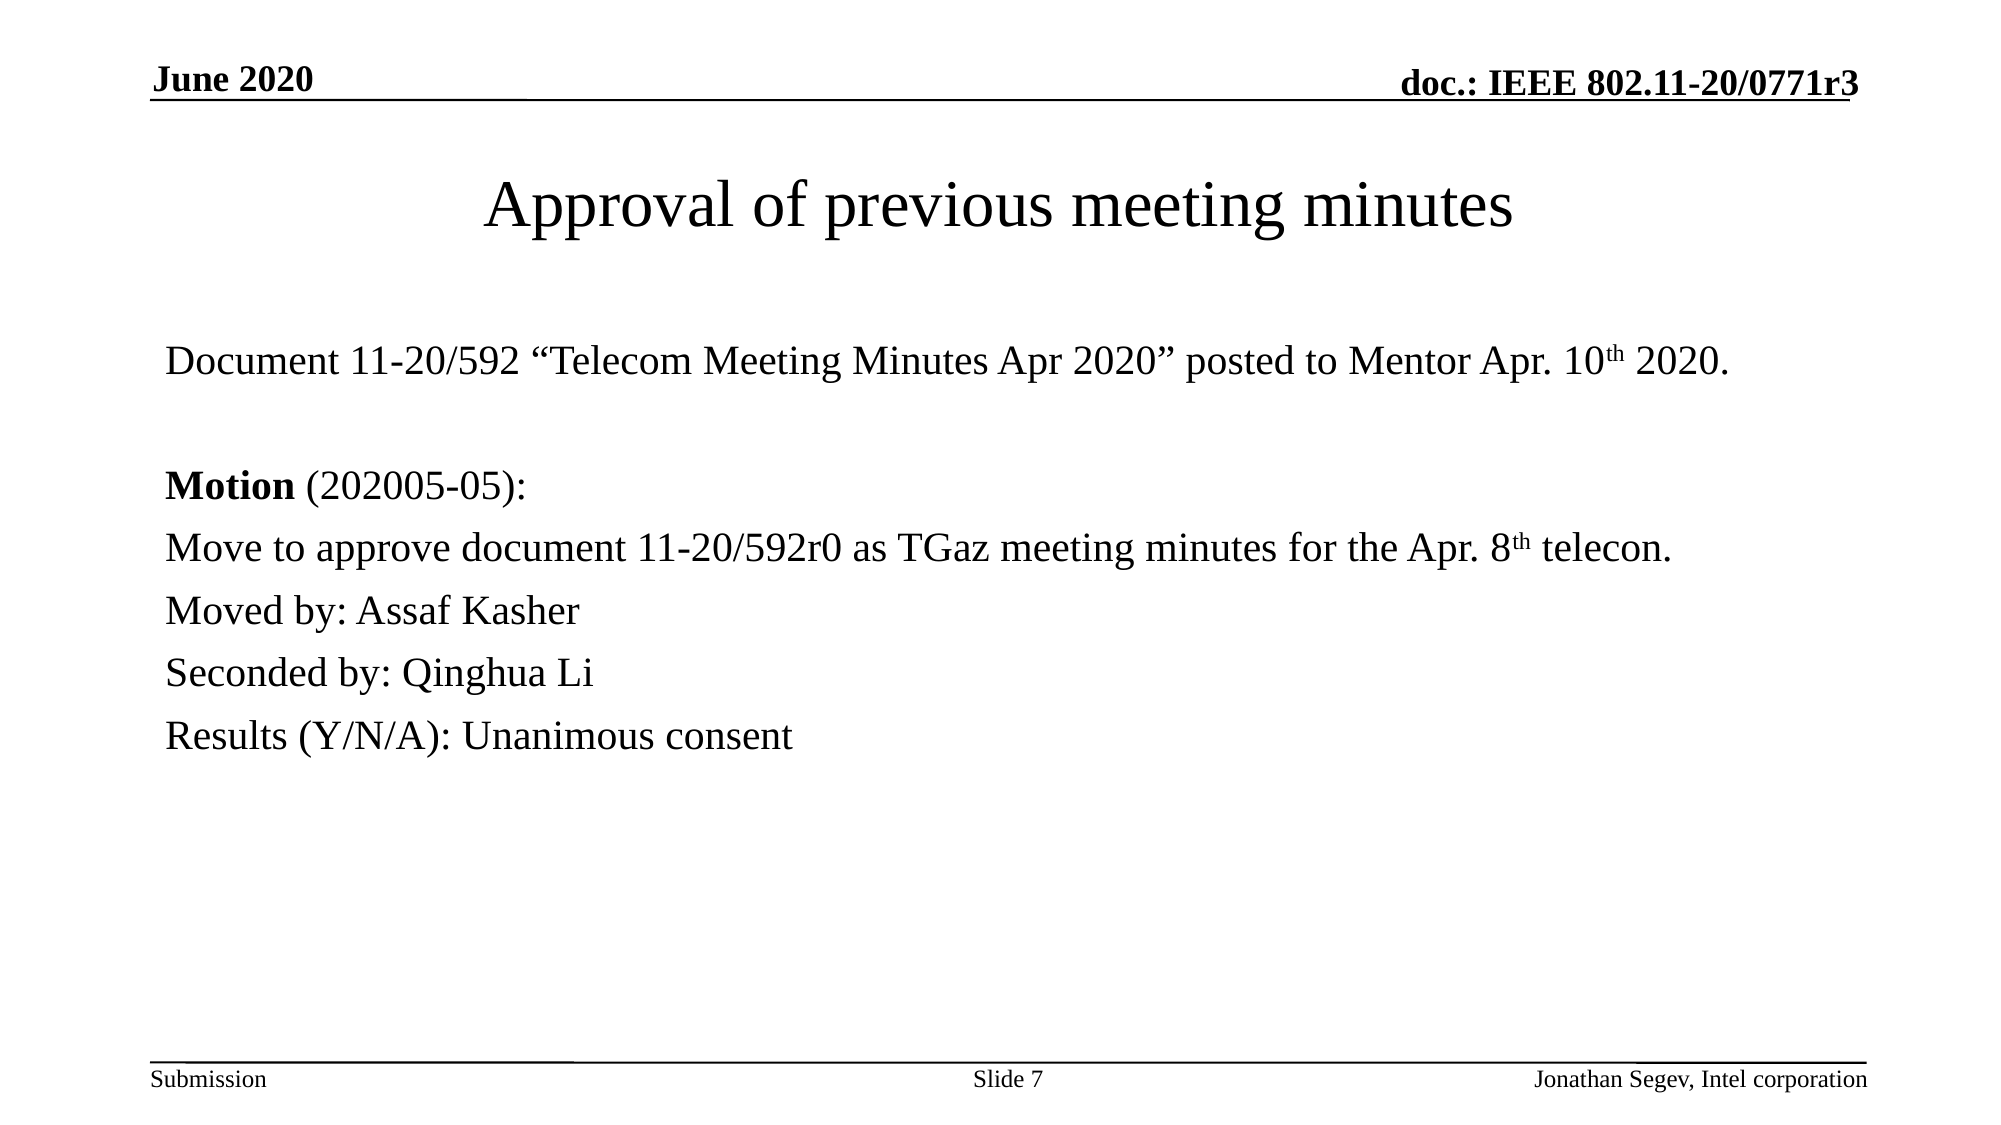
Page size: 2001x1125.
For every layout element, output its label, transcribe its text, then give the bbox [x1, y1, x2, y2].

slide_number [152, 54, 563, 100]
title Approval of previous meeting minutes [149, 112, 1850, 288]
slide_number Slide 7 [950, 1061, 1067, 1123]
list Document 11-20/592 “Telecom Meeting Minutes Apr 2020” posted to Mentor Apr. 10th 2020. Motion (202005-05): Move to approve document 11-20/592r0 as TGaz meeting minutes for the Apr. 8th telecon. Moved by: Assaf Kasher Seconded by: Qinghua Li Results (Y/N/A): Unanimous consent [149, 324, 1850, 1000]
footer Jonathan Segev, Intel corporation [1171, 1061, 1869, 1093]
